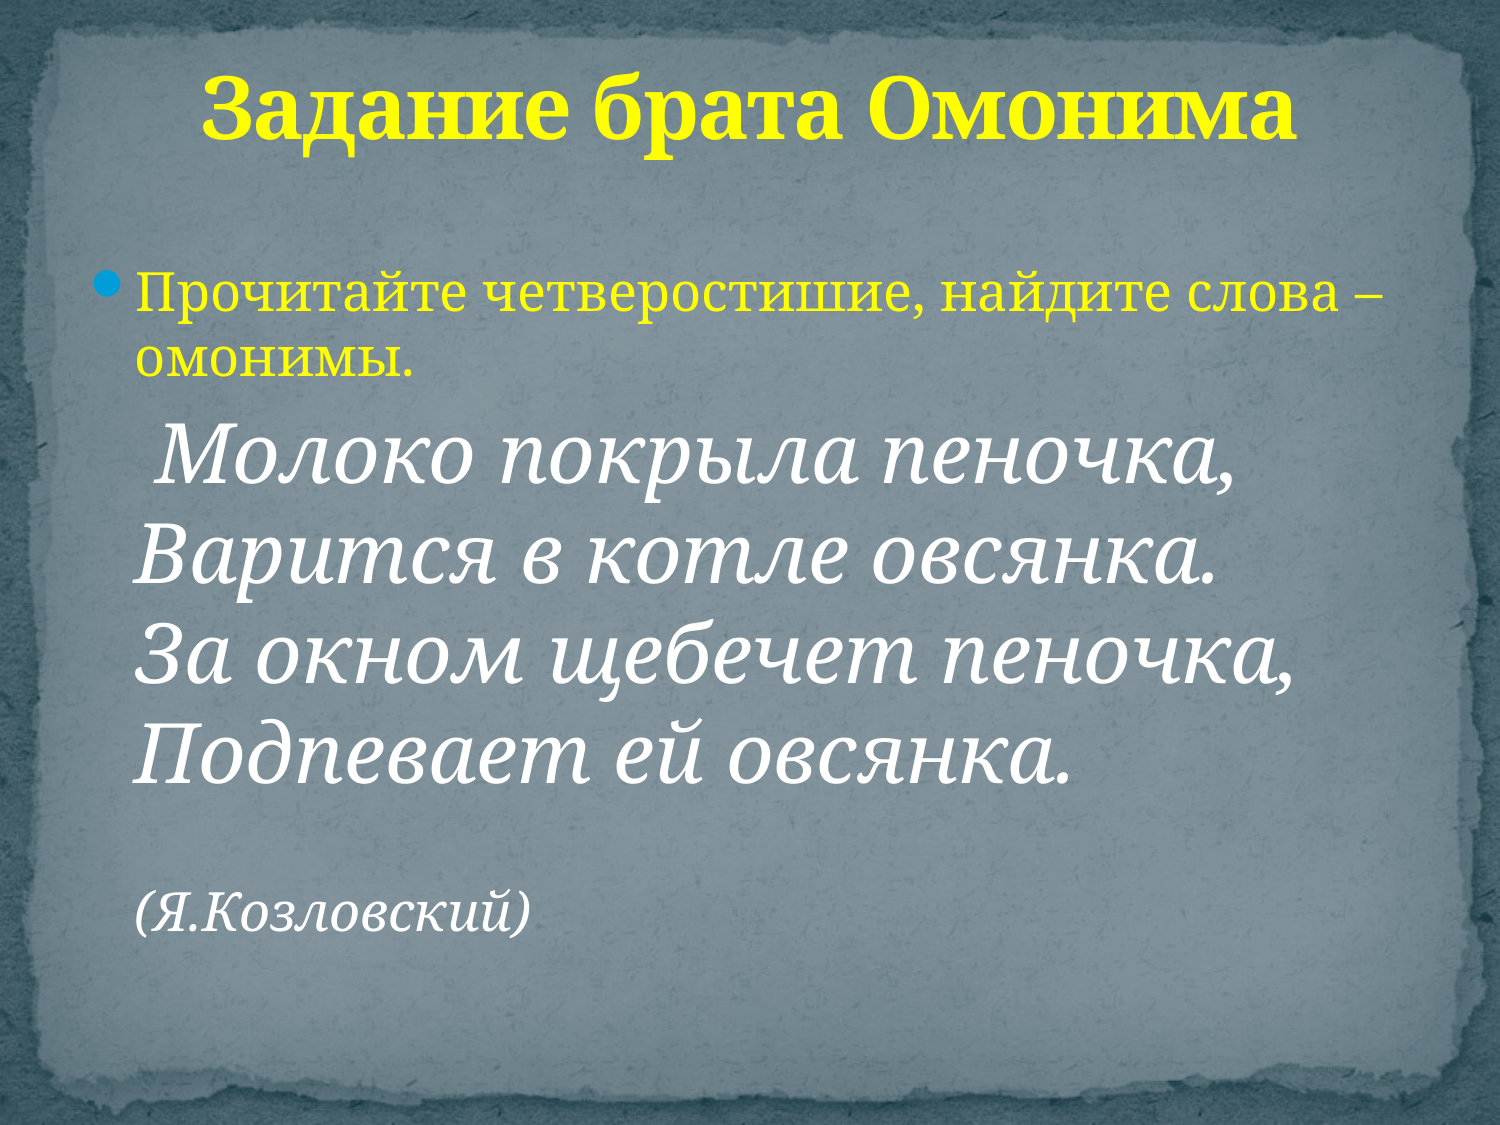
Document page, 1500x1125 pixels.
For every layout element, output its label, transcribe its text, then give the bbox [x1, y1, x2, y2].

title Задание брата Омонима [74, 24, 1425, 165]
list Прочитайте четверостишие, найдите слова – омонимы. Молоко покрыла пеночка, Варится в котле овсянка. За окном щебечет пеночка, Подпевает ей овсянка. (Я.Козловский) [75, 249, 1425, 1000]
